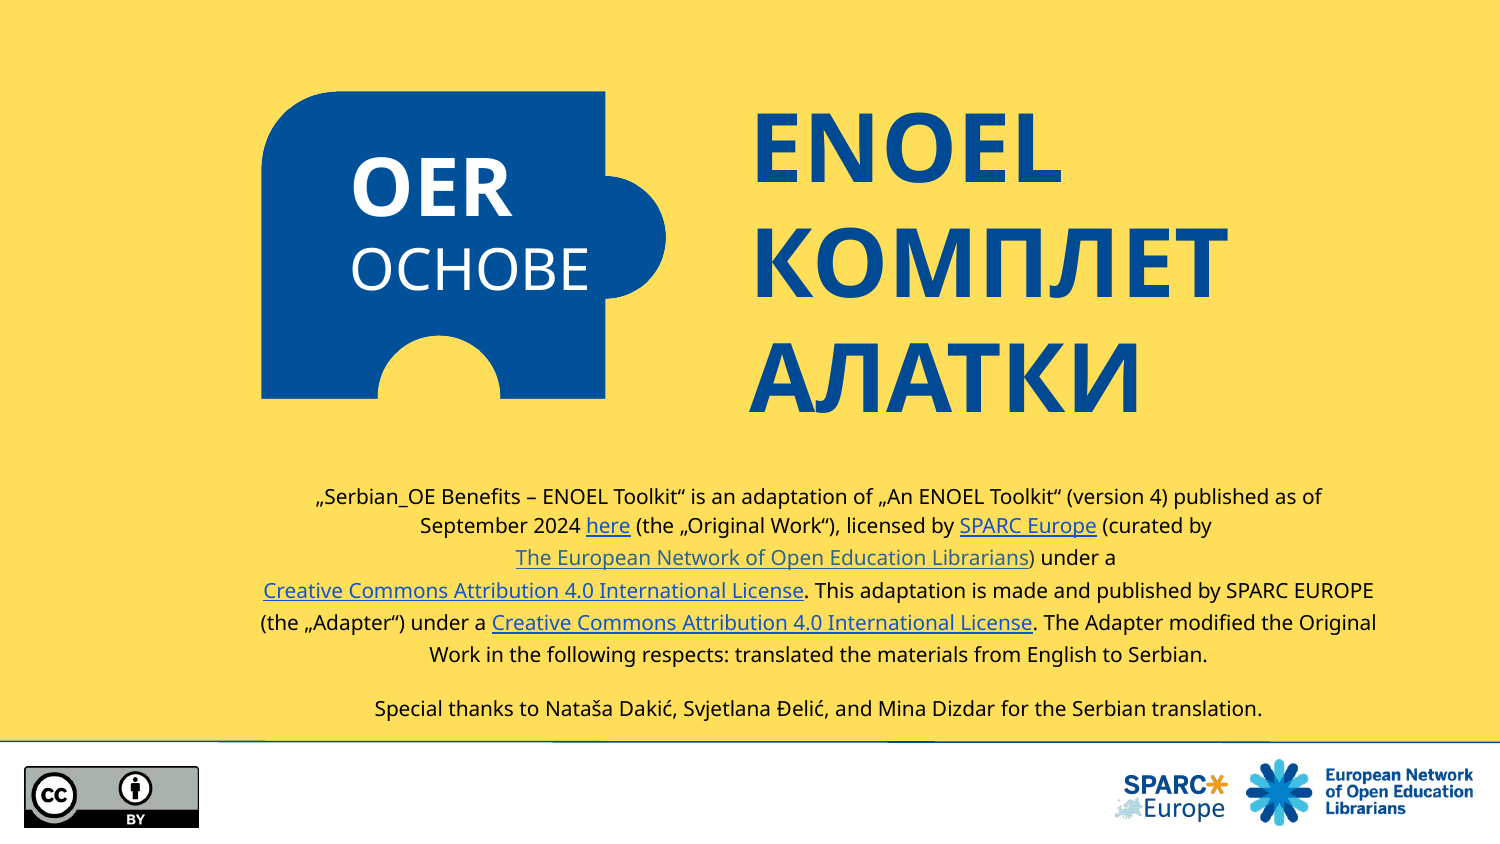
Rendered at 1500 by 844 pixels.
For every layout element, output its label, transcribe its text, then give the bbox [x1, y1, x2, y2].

text_box OER ОСНОВЕ [671, 116, 951, 321]
picture [261, 91, 666, 399]
picture [24, 765, 199, 828]
picture [1246, 759, 1473, 826]
text_box ENOEL КОМПЛЕТ АЛАТКИ [734, 72, 1386, 448]
picture [1114, 757, 1232, 824]
text_box „Serbian_OE Benefits – ENOEL Toolkit“ is an adaptation of „An ENOEL Toolkit“ (version 4) published as of September 2024 here (the „Original Work“), licensed by SPARC Europe (curated by The European Network of Open Education Librarians) under a Creative Commons Attribution 4.0 International License. This adaptation is made and published by SPARC EUROPE (the „Adapter“) under a Creative Commons Attribution 4.0 International License. The Adapter modified the Original Work in the following respects: translated the materials from English to Serbian. Special thanks to Nataša Dakić, Svjetlana Đelić, and Mina Dizdar for the Serbian translation. [248, 467, 1390, 733]
text_box [0, 750, 1500, 844]
